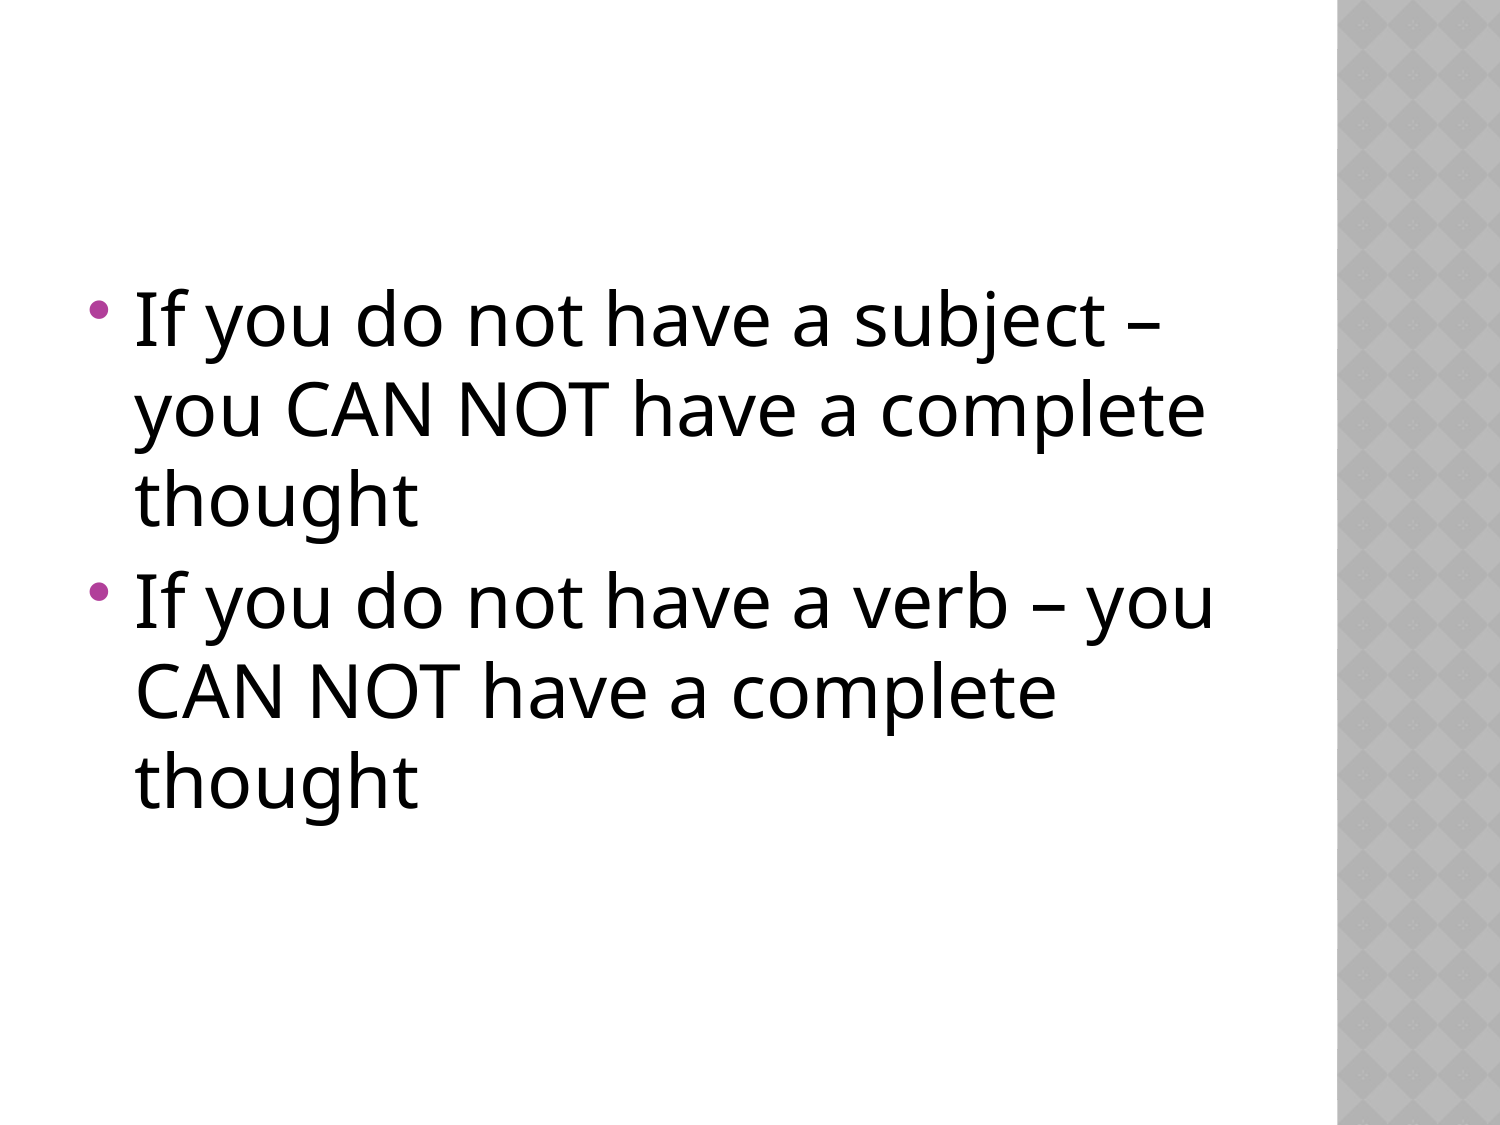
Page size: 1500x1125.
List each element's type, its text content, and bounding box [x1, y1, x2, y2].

list If you do not have a subject – you CAN NOT have a complete thought If you do not have a verb – you CAN NOT have a complete thought [75, 264, 1263, 1059]
